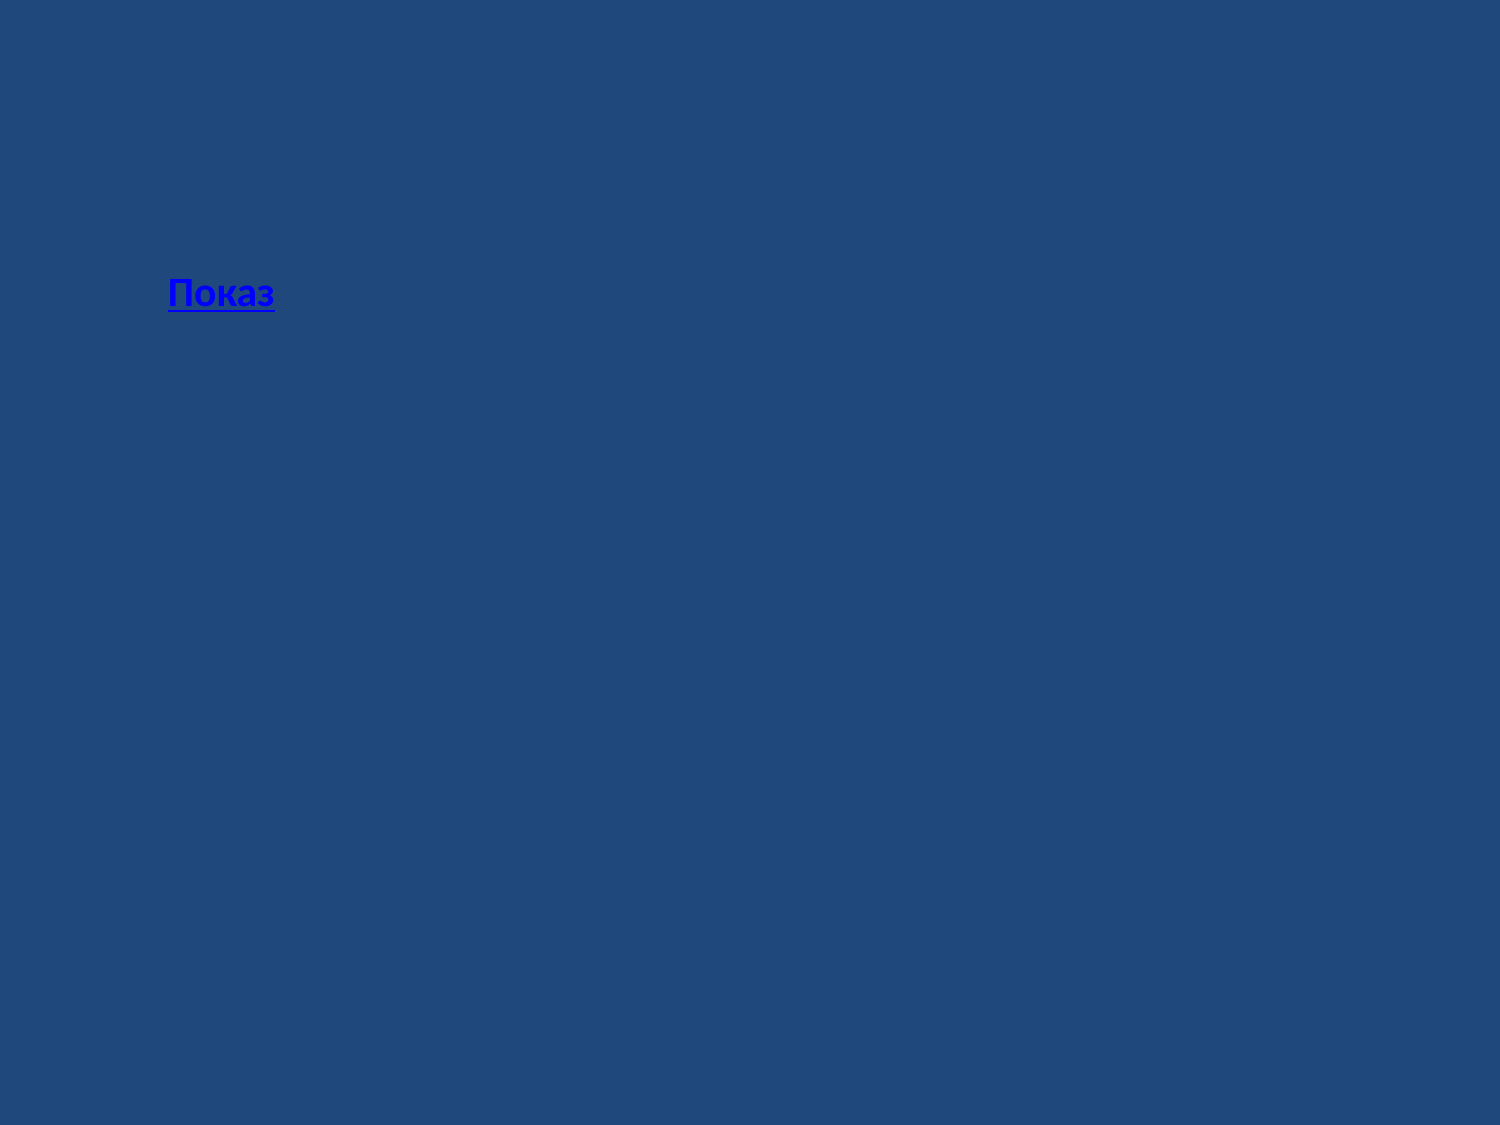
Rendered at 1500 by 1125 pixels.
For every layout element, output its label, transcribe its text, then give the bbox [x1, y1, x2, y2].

text_box Показ [153, 257, 290, 323]
